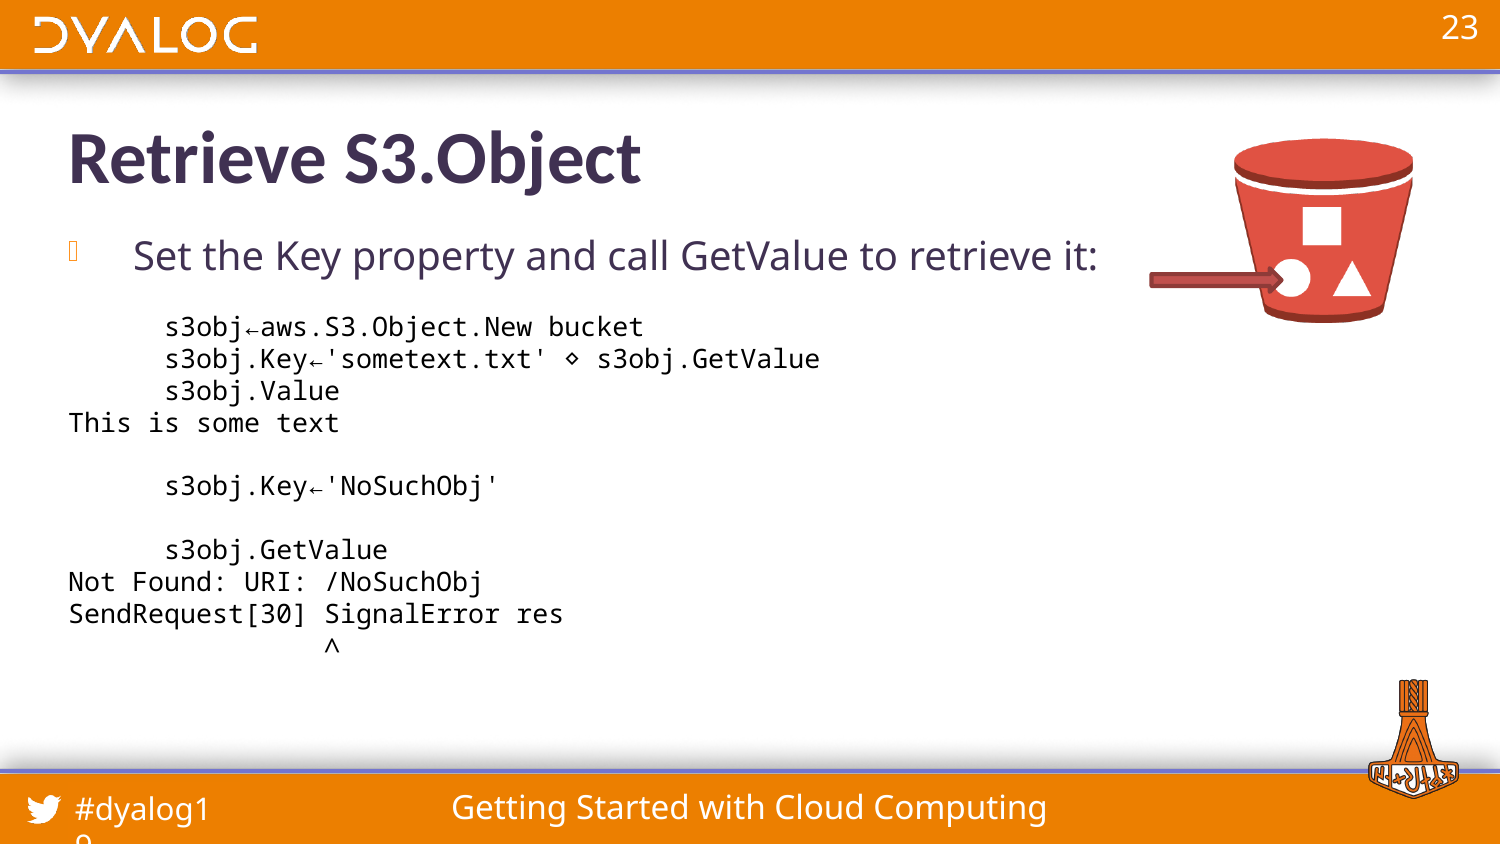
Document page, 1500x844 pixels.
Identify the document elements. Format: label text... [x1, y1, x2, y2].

picture [1233, 138, 1413, 323]
text_box [1149, 272, 1228, 289]
title Retrieve S3.Object [53, 104, 1444, 202]
picture [0, 679, 1500, 844]
list Set the Key property and call GetValue to retrieve it: s3obj←aws.S3.Object.New bucket s3obj.Key←'sometext.txt' ⋄ s3obj.GetValue s3obj.Value This is some text s3obj.Key←'NoSuchObj' s3obj.GetValue Not Found: URI: /NoSuchObj SendRequest[30] SignalError res ∧ [53, 222, 1152, 740]
picture [0, 0, 1500, 108]
